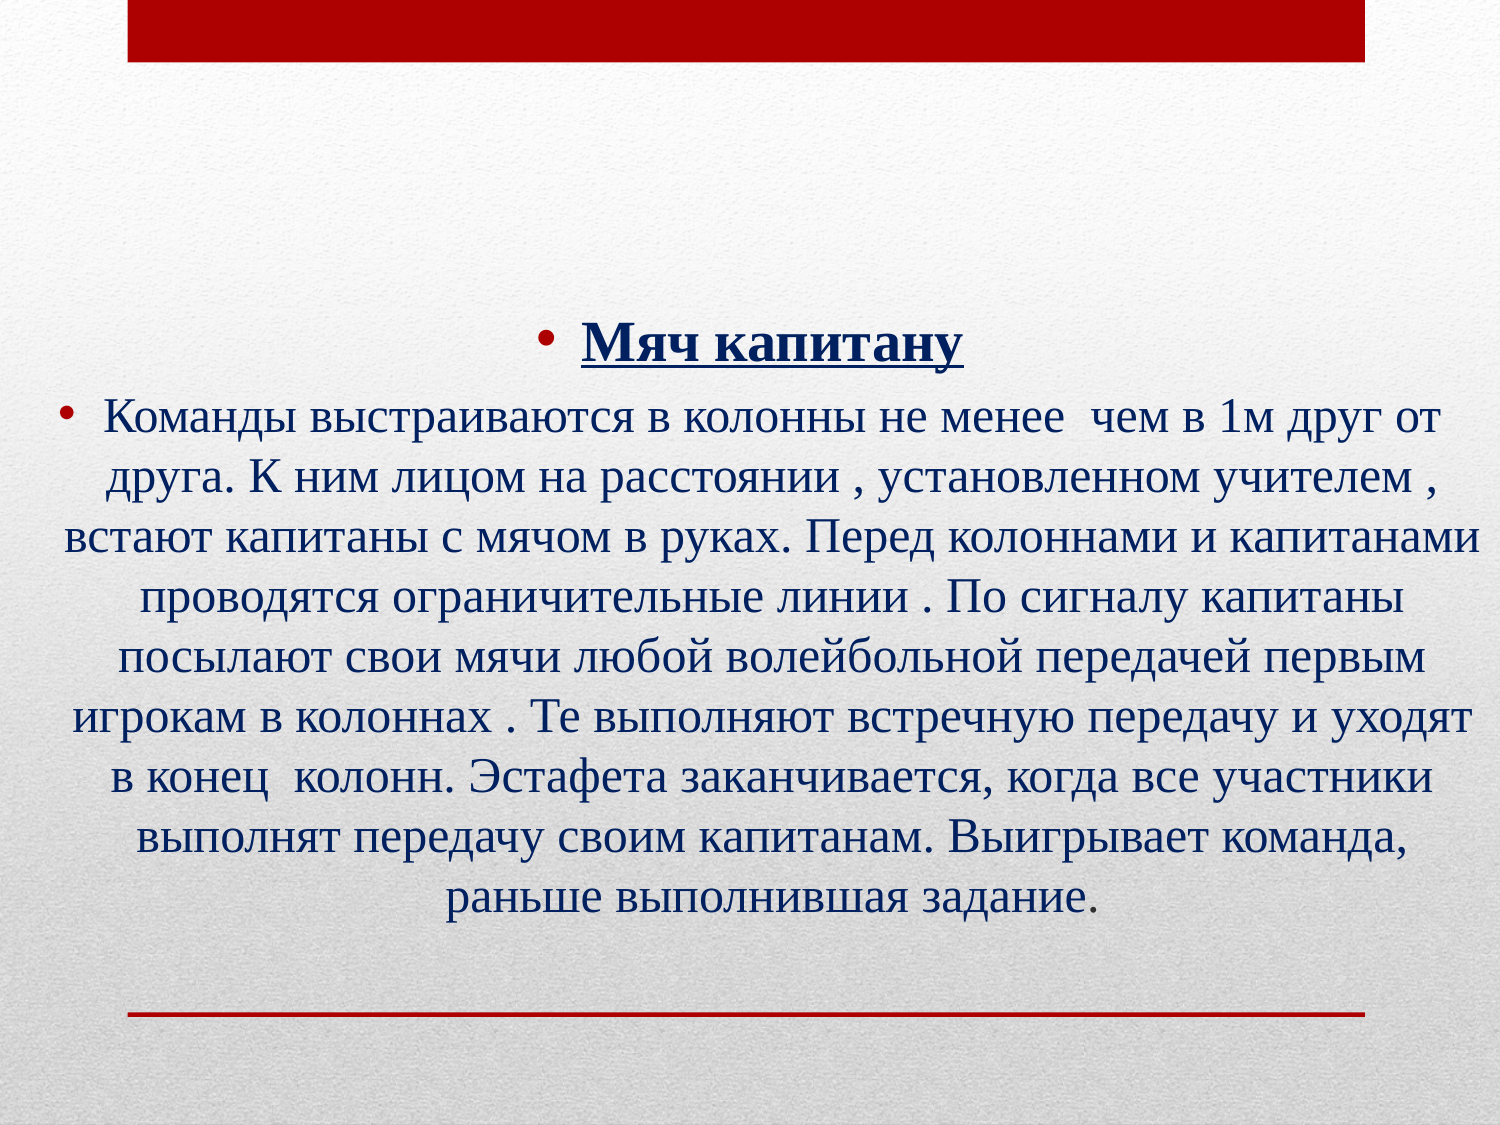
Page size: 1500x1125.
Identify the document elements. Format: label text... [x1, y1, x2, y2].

list Мяч капитану Команды выстраиваются в колонны не менее чем в 1м друг от друга. К ним лицом на расстоянии , установленном учителем , встают капитаны с мячом в руках. Перед колоннами и капитанами проводятся ограничительные линии . По сигналу капитаны посылают свои мячи любой волейбольной передачей первым игрокам в колоннах . Те выполняют встречную передачу и уходят в конец колонн. Эстафета заканчивается, когда все участники выполнят передачу своим капитанам. Выигрывает команда, раньше выполнившая задание. [0, 112, 1500, 1012]
